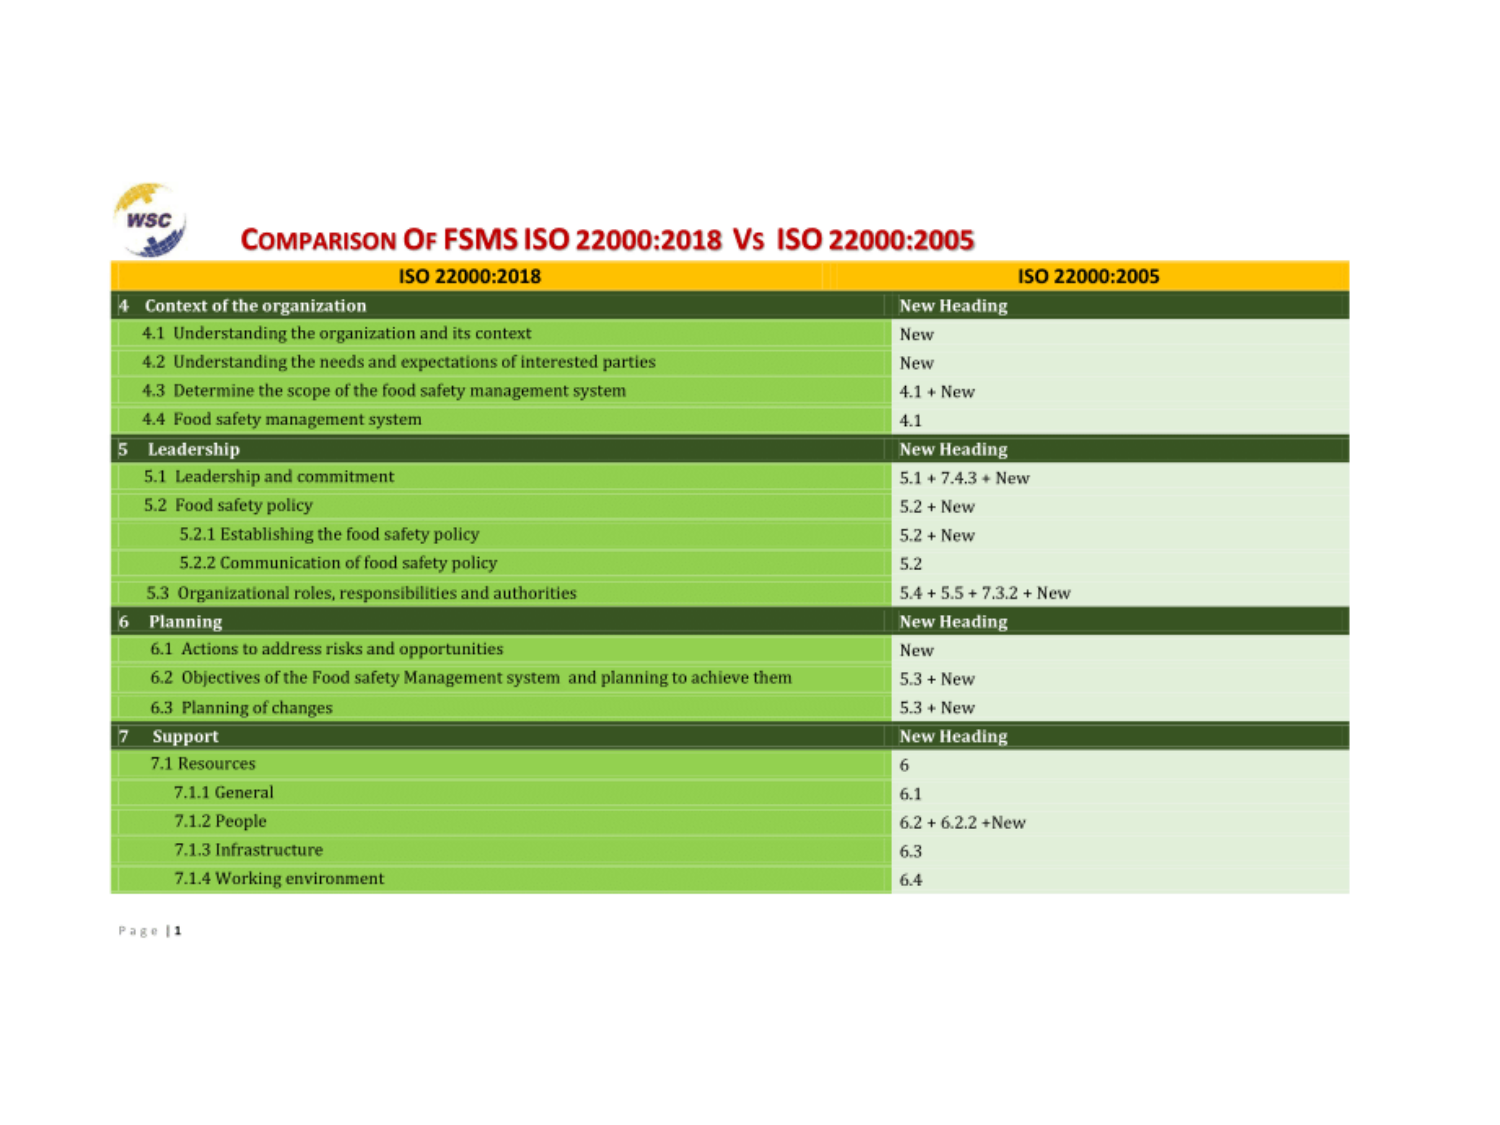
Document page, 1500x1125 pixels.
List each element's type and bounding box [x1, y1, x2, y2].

picture [30, 158, 1415, 1001]
